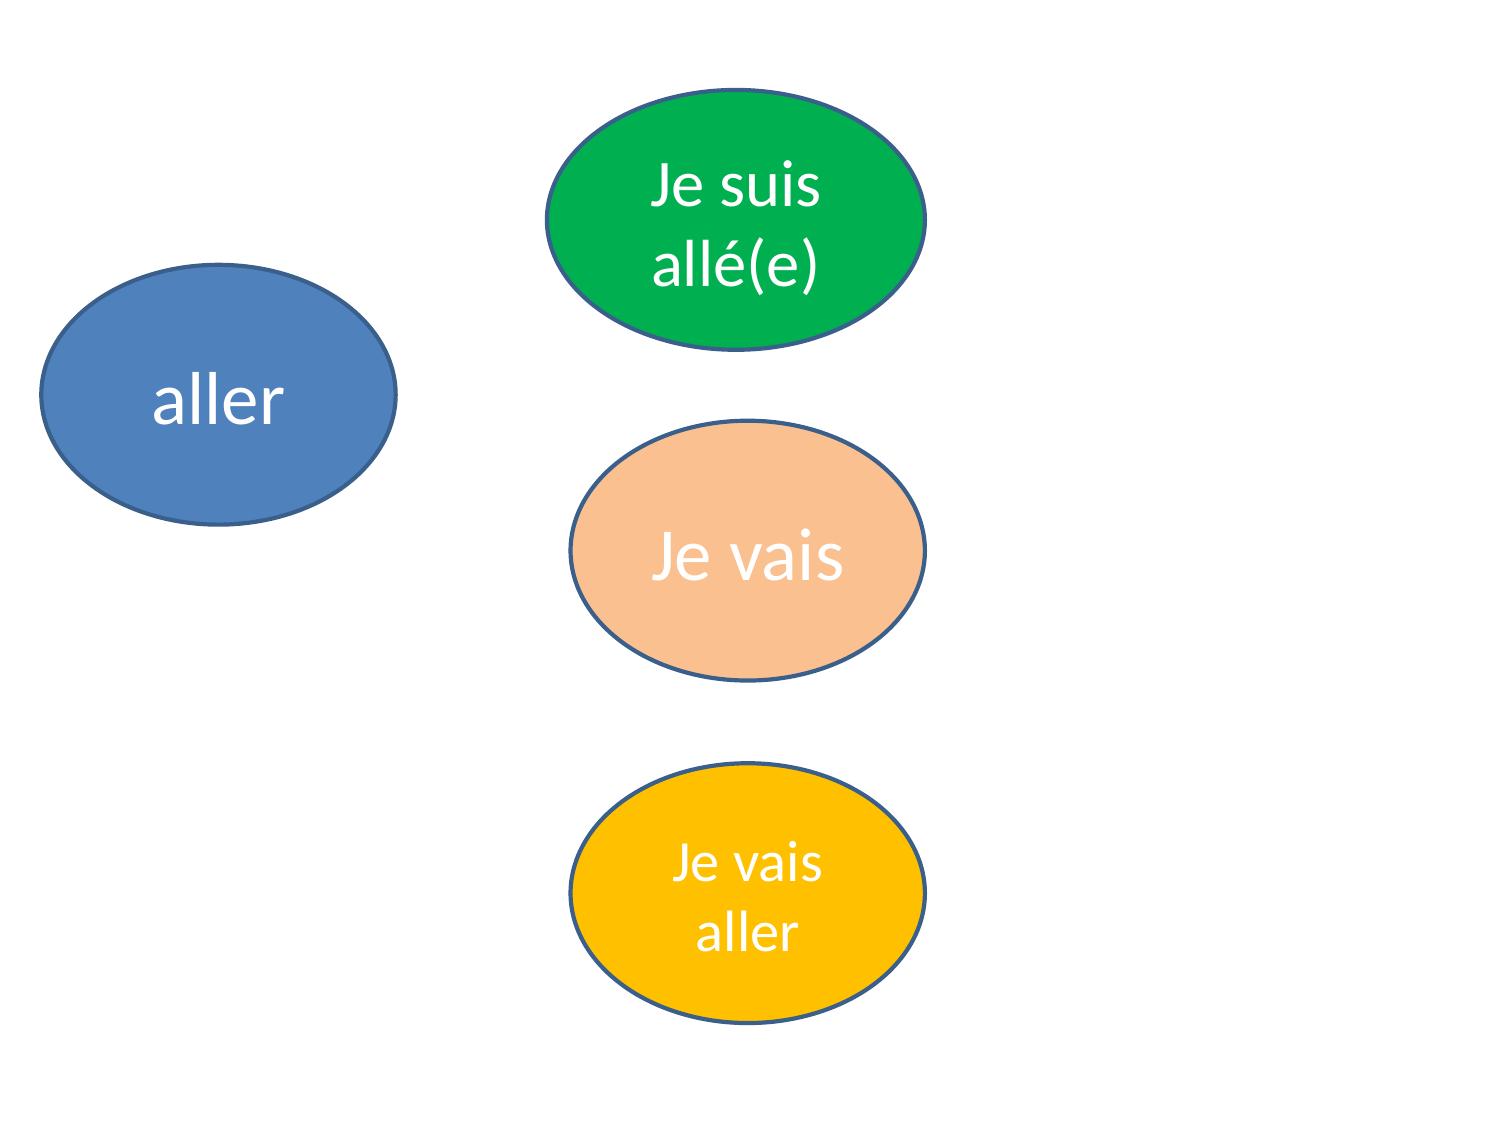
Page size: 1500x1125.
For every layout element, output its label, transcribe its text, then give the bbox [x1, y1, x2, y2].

text_box Je vais [568, 418, 928, 683]
text_box aller [39, 262, 398, 527]
text_box Je vais aller [568, 761, 928, 1026]
text_box Je suis allé(e) [544, 87, 928, 352]
